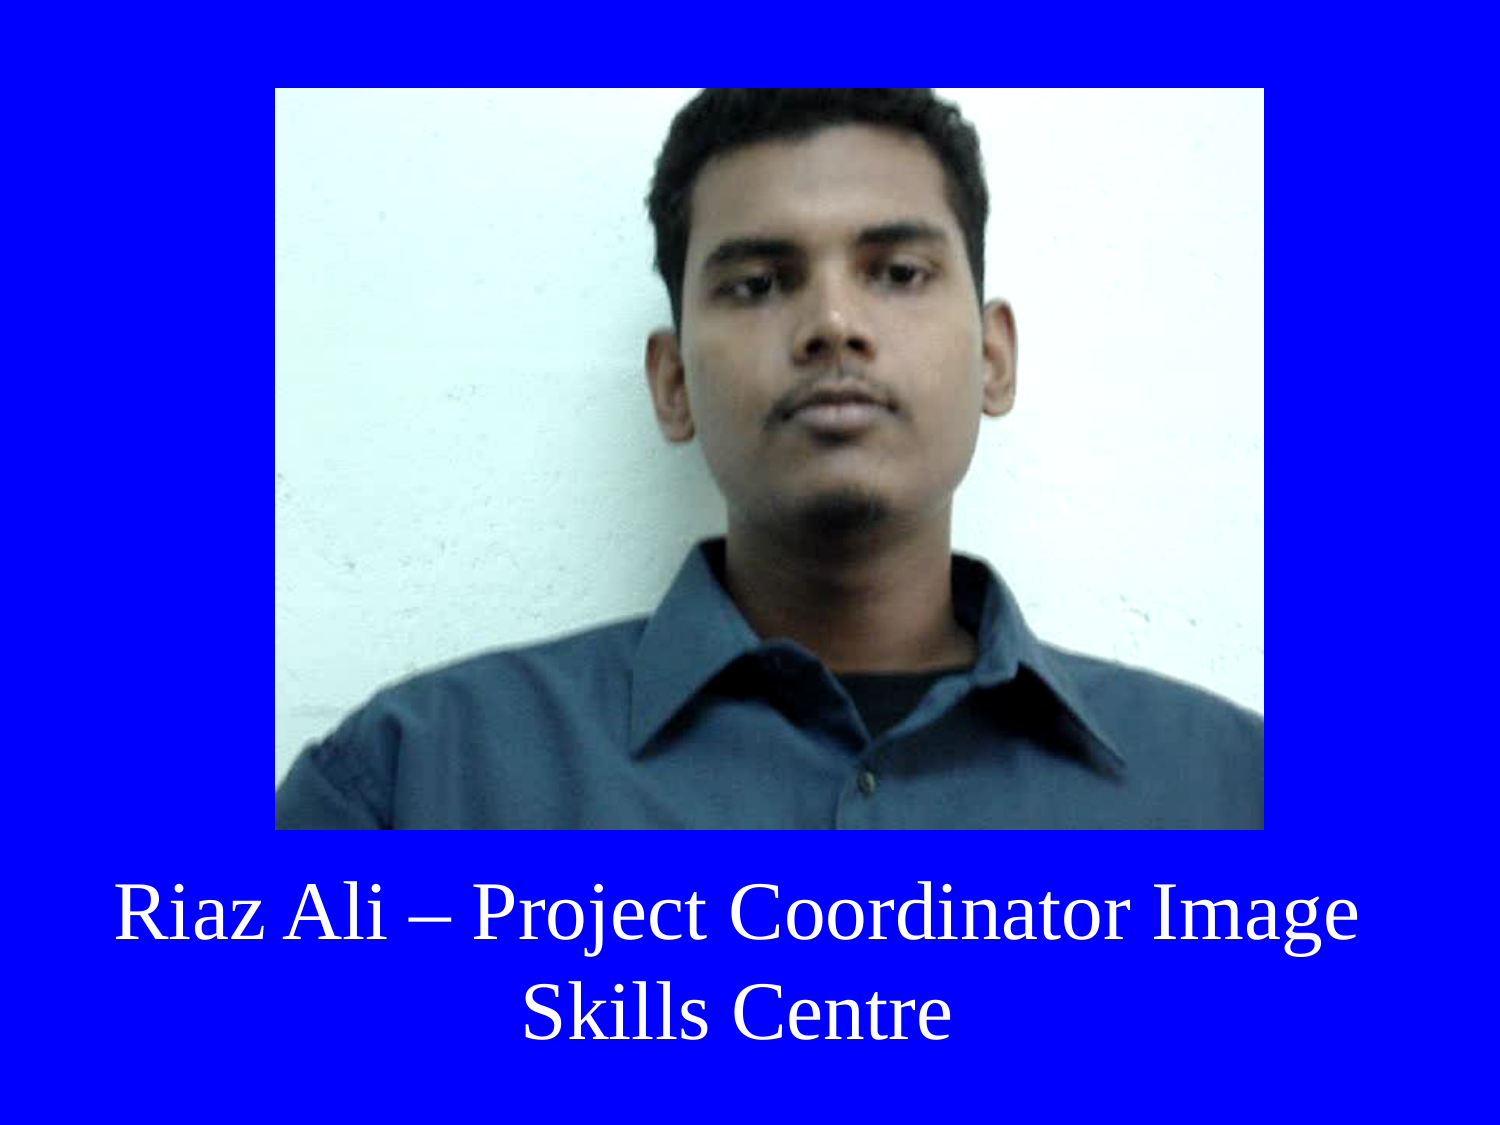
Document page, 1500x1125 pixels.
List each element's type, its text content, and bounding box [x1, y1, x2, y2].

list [274, 87, 1266, 831]
title Riaz Ali – Project Coordinator Image Skills Centre [62, 862, 1413, 1051]
